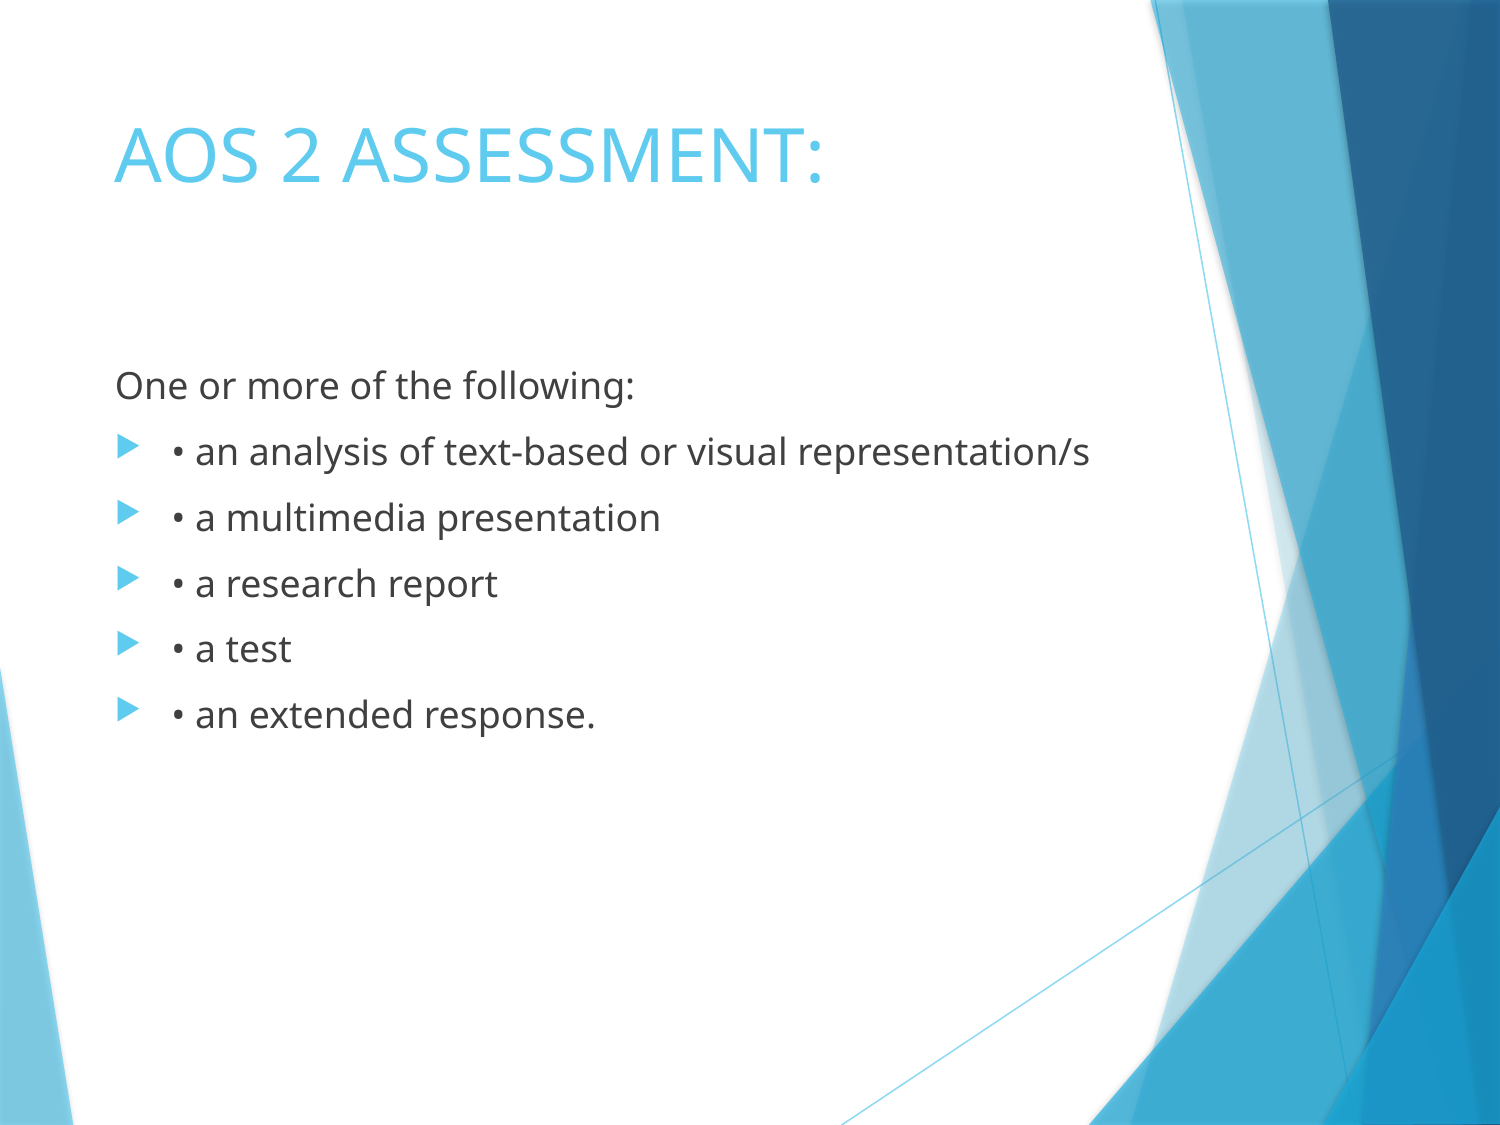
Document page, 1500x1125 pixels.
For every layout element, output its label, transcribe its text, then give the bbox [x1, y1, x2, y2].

title AOS 2 ASSESSMENT: [99, 99, 1142, 317]
list One or more of the following: • an analysis of text-based or visual representation/s • a multimedia presentation • a research report • a test • an extended response. [99, 354, 1142, 992]
